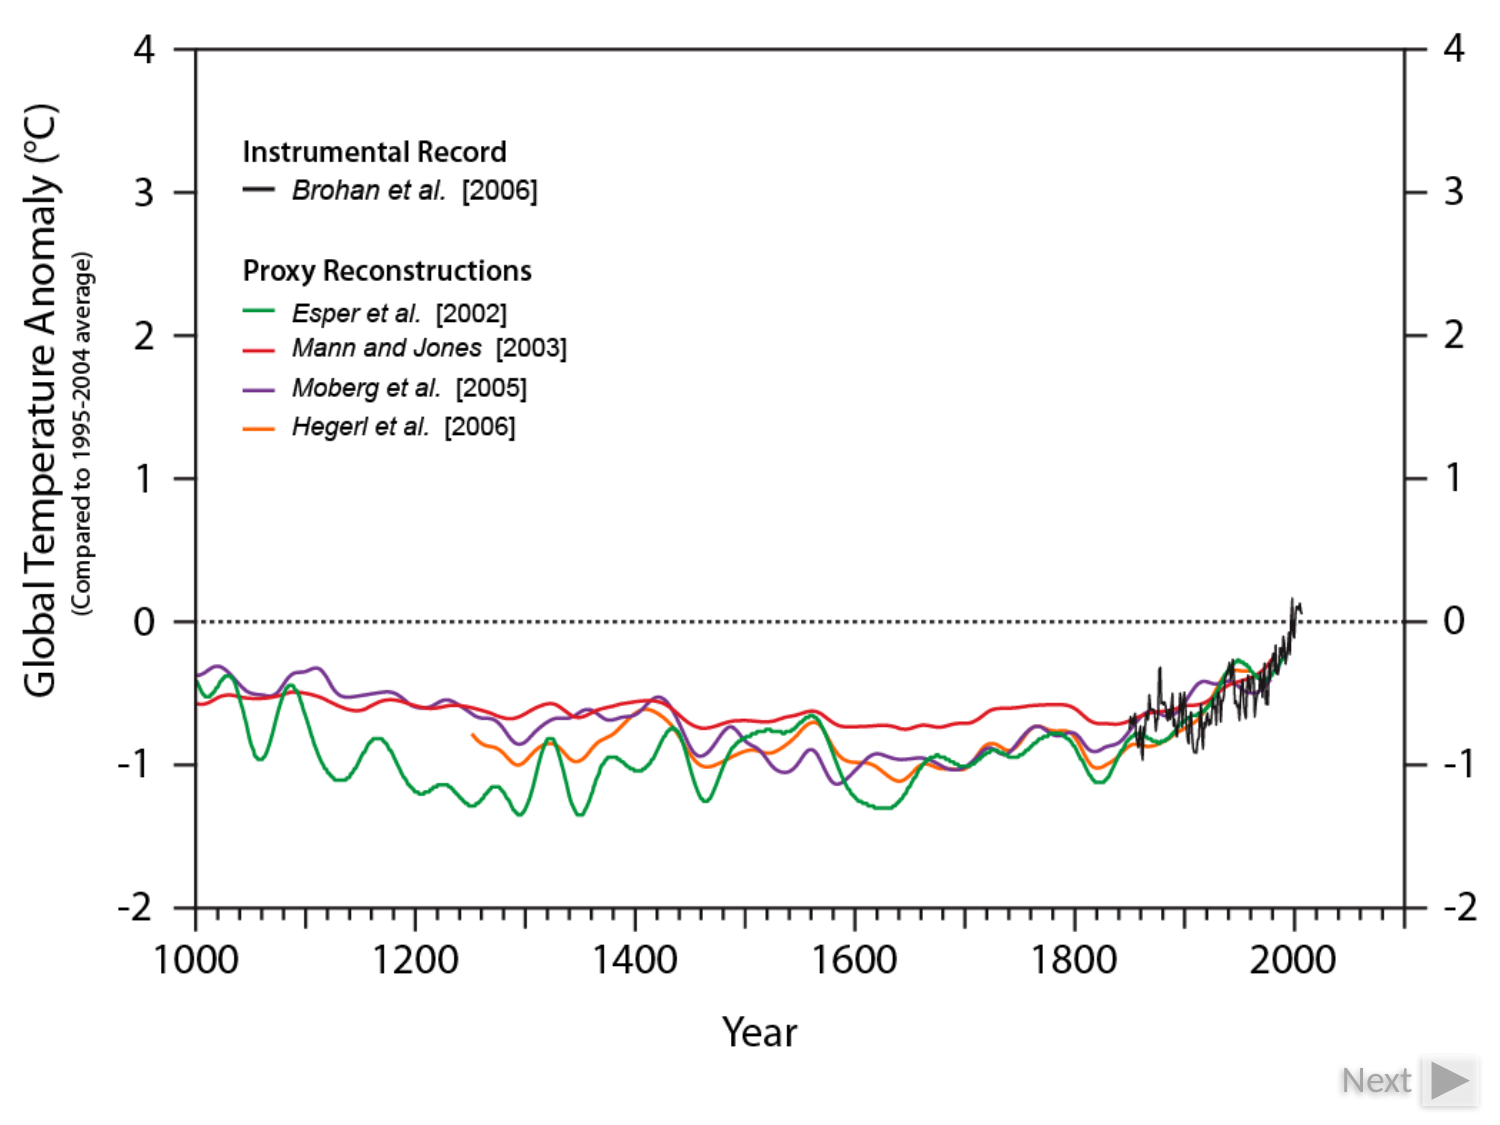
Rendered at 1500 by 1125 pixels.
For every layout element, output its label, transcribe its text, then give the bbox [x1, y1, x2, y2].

text_box Next [1253, 1063, 1500, 1124]
text_box [1422, 1065, 1480, 1107]
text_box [0, 0, 1500, 1058]
